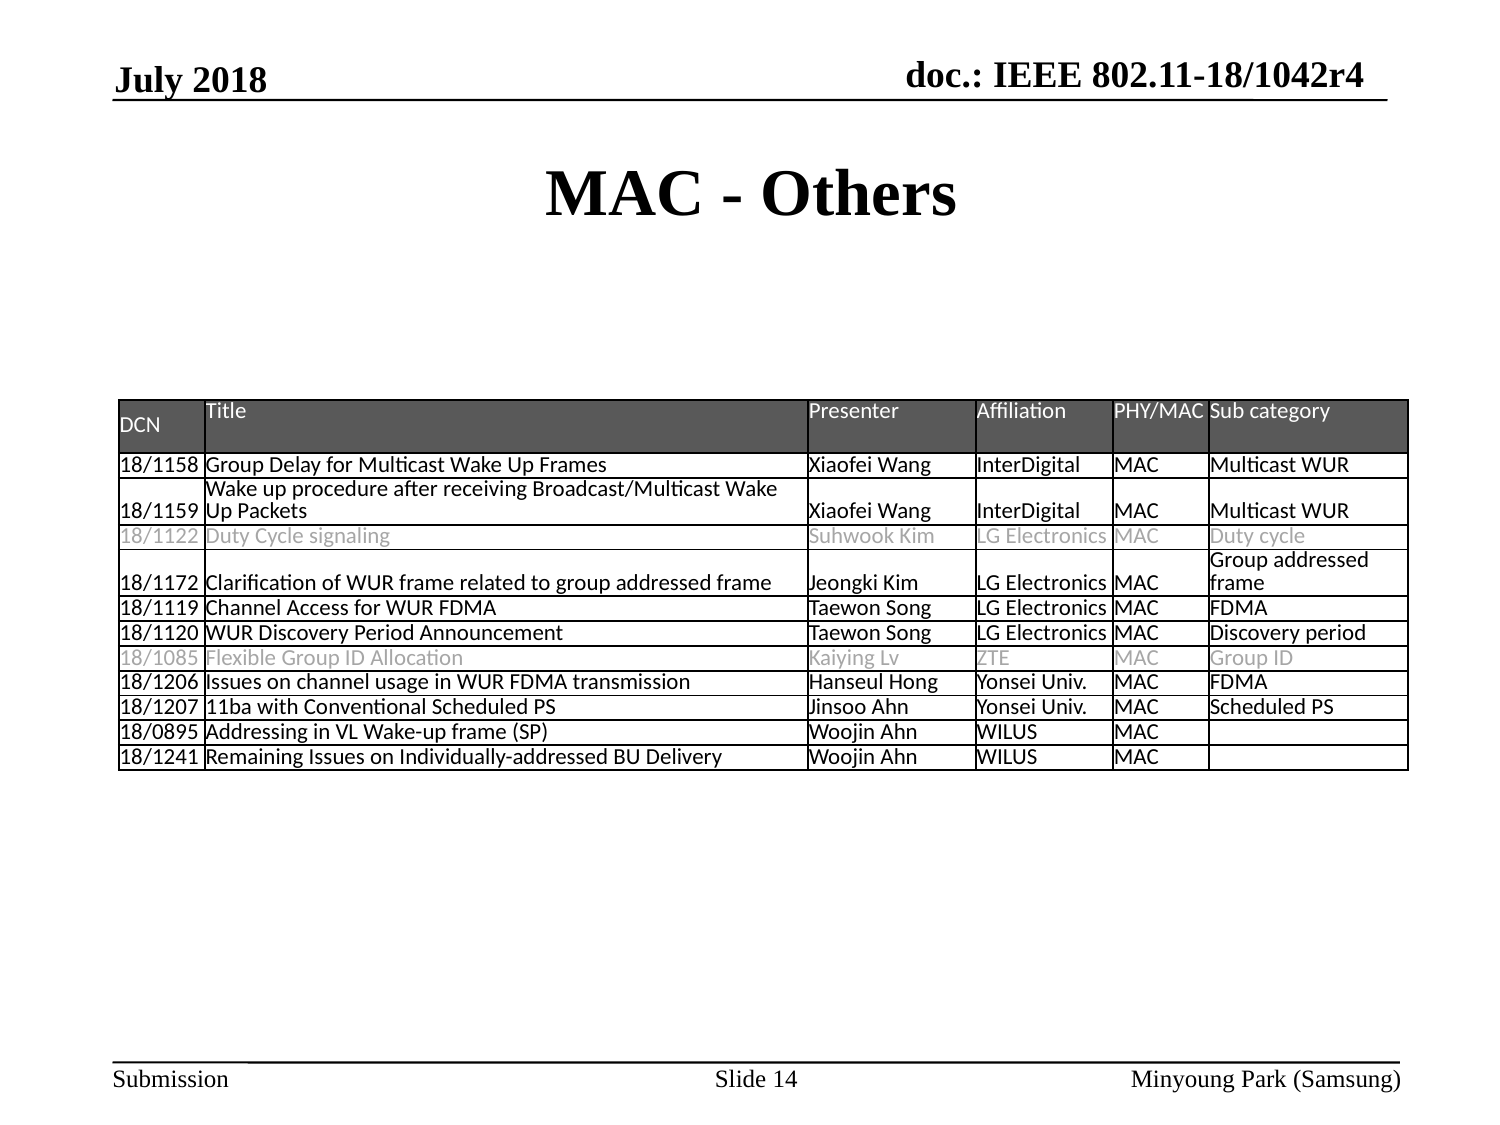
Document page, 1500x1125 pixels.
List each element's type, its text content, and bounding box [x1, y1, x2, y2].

table_cell WUR Discovery Period Announcement [206, 622, 807, 645]
table_cell MAC [1114, 454, 1208, 477]
table_cell 18/1241 [120, 746, 204, 769]
table_cell Group Delay for Multicast Wake Up Frames [206, 454, 807, 477]
table_cell Discovery period [1210, 622, 1407, 645]
table_header Presenter [809, 401, 975, 452]
table_cell Woojin Ahn [809, 746, 975, 769]
table_cell Duty Cycle signaling [206, 526, 807, 549]
table_cell LG Electronics [977, 550, 1112, 595]
table_cell Multicast WUR [1210, 479, 1407, 524]
table_cell MAC [1114, 622, 1208, 645]
slide_number Slide 14 [712, 1061, 800, 1093]
table_cell Woojin Ahn [809, 721, 975, 744]
table_cell InterDigital [977, 479, 1112, 524]
table_cell [1210, 746, 1407, 769]
table_cell 18/1206 [120, 672, 204, 695]
table_cell MAC [1114, 597, 1208, 620]
table_cell Jinsoo Ahn [809, 696, 975, 719]
table_cell ZTE [977, 647, 1112, 670]
table_cell Channel Access for WUR FDMA [206, 597, 807, 620]
table_cell Issues on channel usage in WUR FDMA transmission [206, 672, 807, 695]
table_cell 11ba with Conventional Scheduled PS [206, 696, 807, 719]
table_cell LG Electronics [977, 622, 1112, 645]
table_cell MAC [1114, 550, 1208, 595]
table_cell 18/1159 [120, 479, 204, 524]
table_cell Kaiying Lv [809, 647, 975, 670]
table_cell Remaining Issues on Individually-addressed BU Delivery [206, 746, 807, 769]
table_header Sub category [1210, 401, 1407, 452]
table_cell MAC [1114, 672, 1208, 695]
title MAC - Others [114, 127, 1390, 250]
table_cell 18/1172 [120, 550, 204, 595]
table_cell 18/1158 [120, 454, 204, 477]
table_cell MAC [1114, 479, 1208, 524]
table_cell 18/1120 [120, 622, 204, 645]
table_cell Wake up procedure after receiving Broadcast/Multicast Wake Up Packets [206, 479, 807, 524]
table_cell 18/1207 [120, 696, 204, 719]
table_cell Group ID [1210, 647, 1407, 670]
table_cell 18/1119 [120, 597, 204, 620]
table_cell MAC [1114, 746, 1208, 769]
table_header PHY/MAC [1114, 401, 1208, 452]
table_cell 18/1085 [120, 647, 204, 670]
table_cell Xiaofei Wang [809, 454, 975, 477]
table_cell MAC [1114, 696, 1208, 719]
table_cell Hanseul Hong [809, 672, 975, 695]
table_cell 18/1122 [120, 526, 204, 549]
table_cell Duty cycle [1210, 526, 1407, 549]
table_cell FDMA [1210, 672, 1407, 695]
table_cell MAC [1114, 526, 1208, 549]
table_cell Xiaofei Wang [809, 479, 975, 524]
table_header Title [206, 401, 807, 452]
table_cell Taewon Song [809, 597, 975, 620]
table_cell LG Electronics [977, 526, 1112, 549]
table_cell MAC [1114, 721, 1208, 744]
table_cell Group addressed frame [1210, 550, 1407, 595]
table_cell Yonsei Univ. [977, 696, 1112, 719]
table_cell Clarification of WUR frame related to group addressed frame [206, 550, 807, 595]
table_cell Yonsei Univ. [977, 672, 1112, 695]
table_cell Multicast WUR [1210, 454, 1407, 477]
table_cell Jeongki Kim [809, 550, 975, 595]
table_cell MAC [1114, 647, 1208, 670]
table_cell WILUS [977, 721, 1112, 744]
table_cell LG Electronics [977, 597, 1112, 620]
table_cell Scheduled PS [1210, 696, 1407, 719]
table_cell WILUS [977, 746, 1112, 769]
table_cell Suhwook Kim [809, 526, 975, 549]
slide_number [114, 54, 335, 101]
table_cell [1210, 721, 1407, 744]
table_cell Addressing in VL Wake-up frame (SP) [206, 721, 807, 744]
table_cell Flexible Group ID Allocation [206, 647, 807, 670]
table_cell InterDigital [977, 454, 1112, 477]
table_header DCN [120, 401, 204, 452]
table_header Affiliation [977, 401, 1112, 452]
table_cell FDMA [1210, 597, 1407, 620]
footer Minyoung Park (Samsung) [949, 1061, 1402, 1093]
table_cell Taewon Song [809, 622, 975, 645]
table_cell 18/0895 [120, 721, 204, 744]
